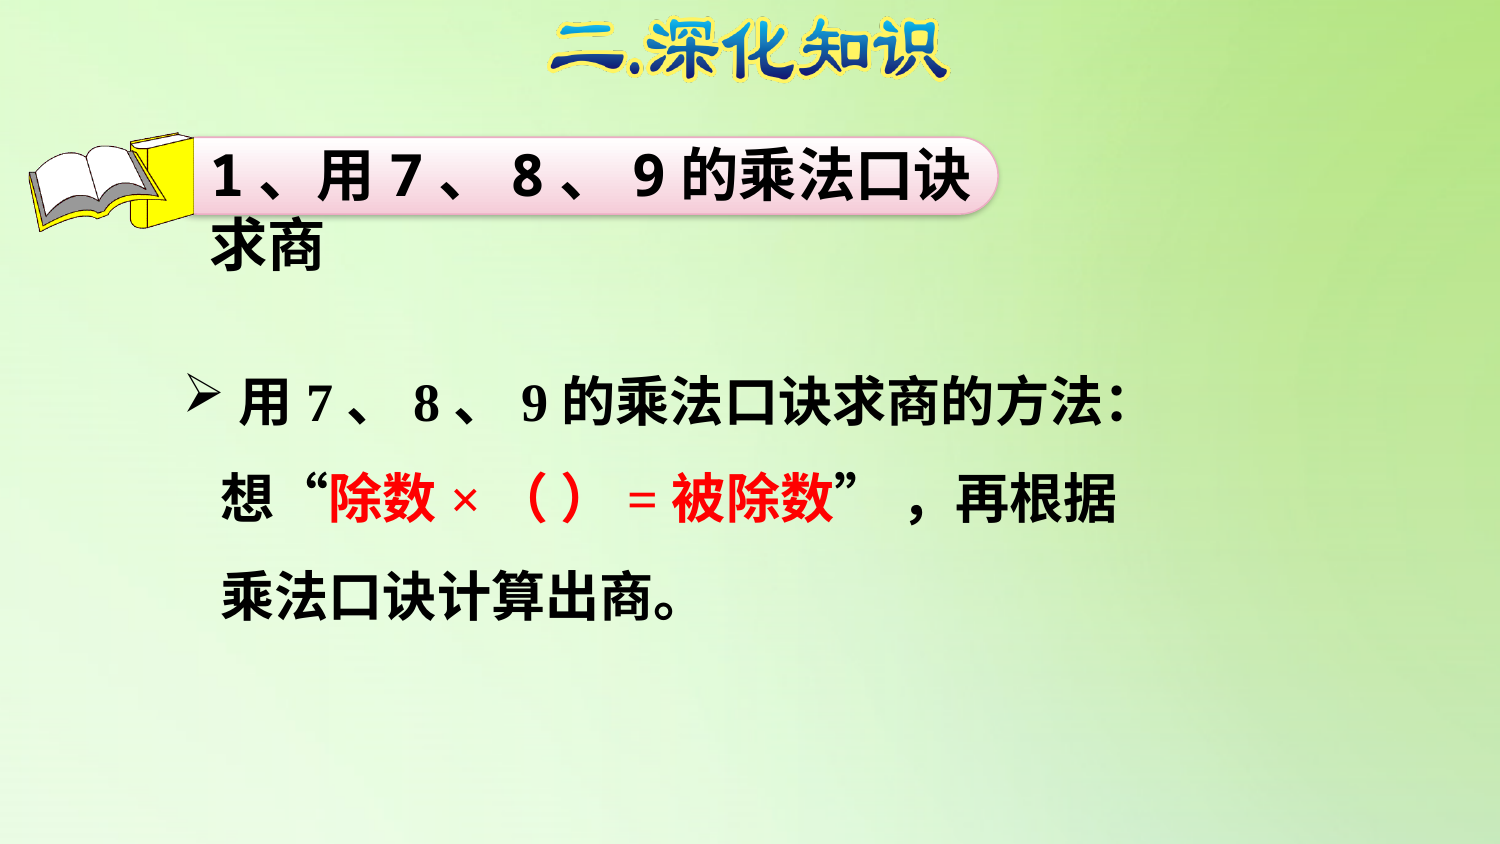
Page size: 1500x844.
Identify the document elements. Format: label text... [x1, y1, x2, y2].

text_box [15, 121, 1008, 232]
picture [0, 0, 1500, 844]
text_box 用7、8、9的乘法口诀求商的方法： 想“除数×（ ）=被除数” ，再根据 乘法口诀计算出商。 [167, 327, 1362, 635]
